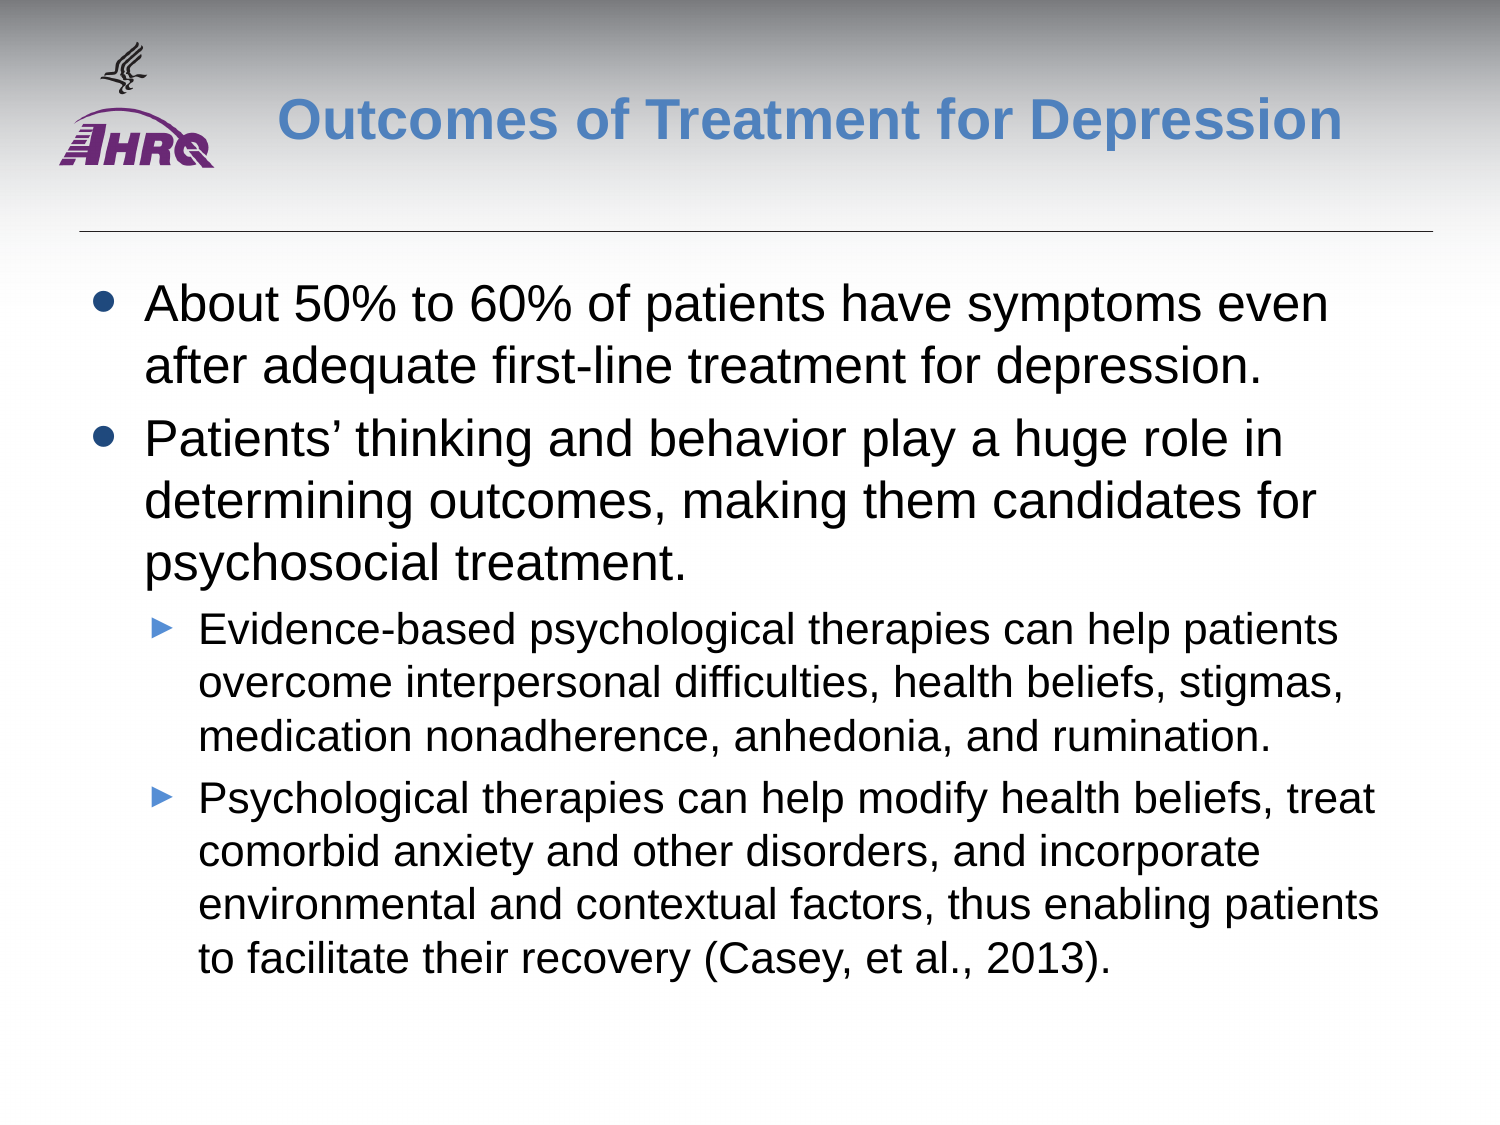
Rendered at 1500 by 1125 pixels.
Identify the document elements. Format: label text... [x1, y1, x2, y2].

title Outcomes of Treatment for Depression [262, 45, 1425, 188]
picture [0, 0, 1500, 1125]
list About 50% to 60% of patients have symptoms even after adequate first-line treatment for depression. Patients’ thinking and behavior play a huge role in determining outcomes, making them candidates for psychosocial treatment. Evidence-based psychological therapies can help patients overcome interpersonal difficulties, health beliefs, stigmas, medication nonadherence, anhedonia, and rumination. Psychological therapies can help modify health beliefs, treat comorbid anxiety and other disorders, and incorporate environmental and contextual factors, thus enabling patients to facilitate their recovery (Casey, et al., 2013). [75, 262, 1425, 1005]
